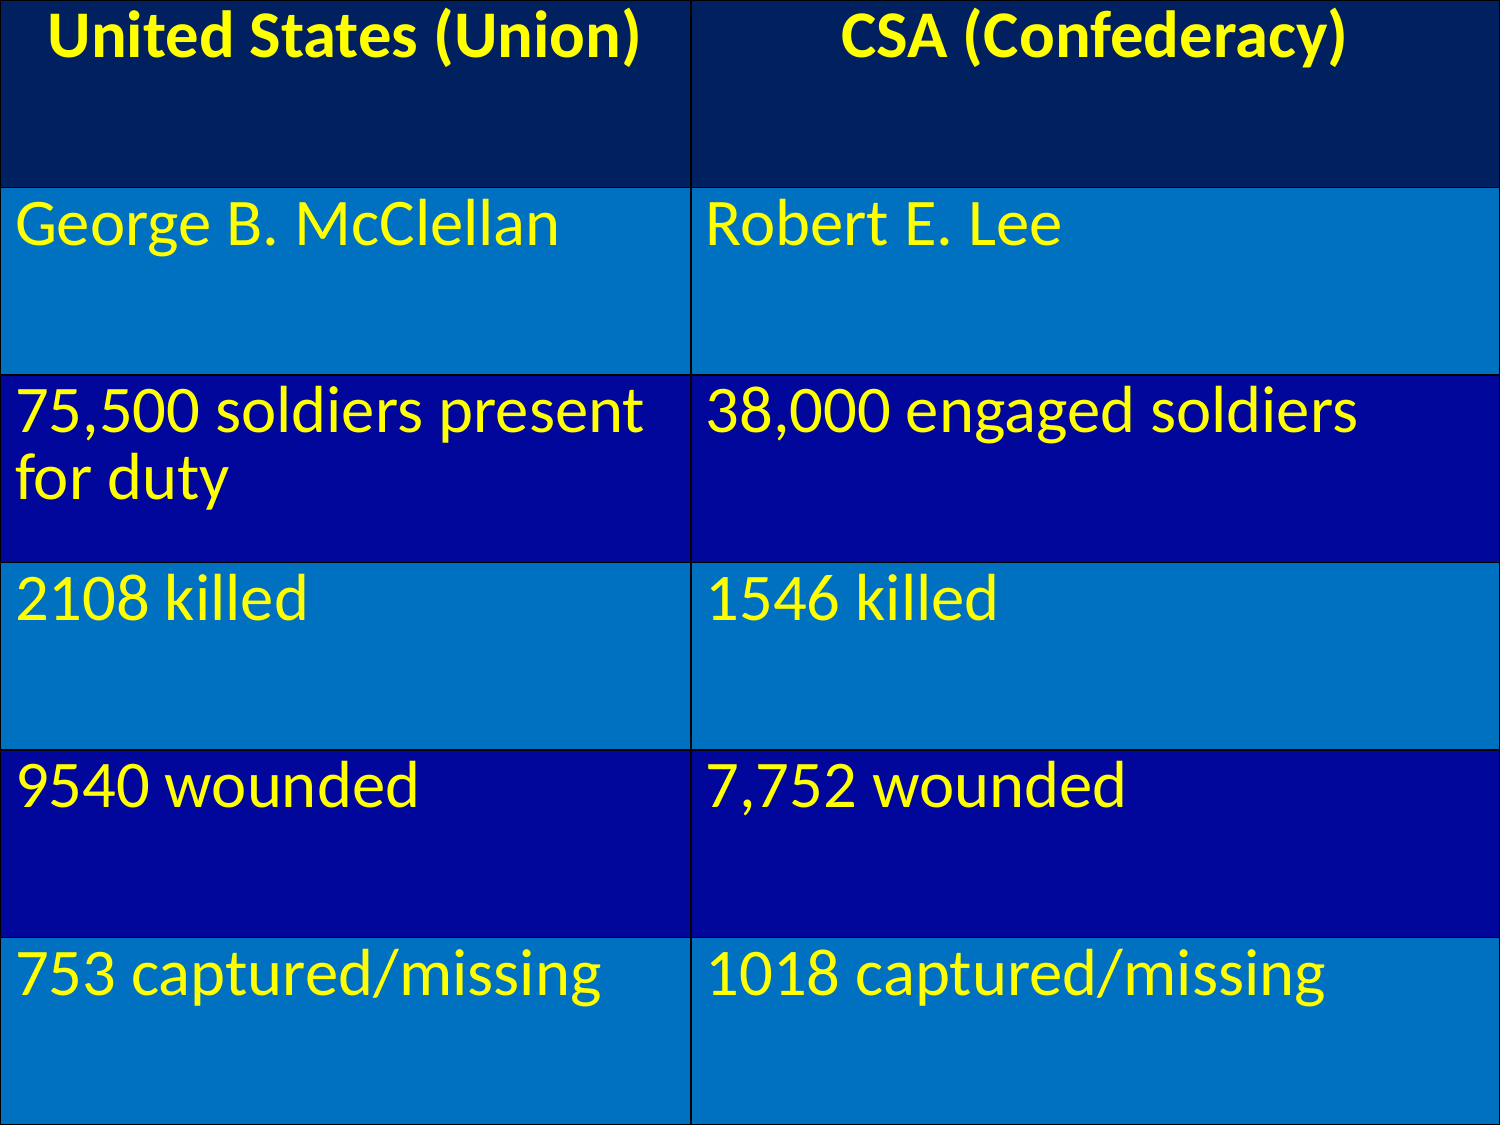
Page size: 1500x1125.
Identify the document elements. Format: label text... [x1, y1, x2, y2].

table_cell 38,000 engaged soldiers [692, 376, 1499, 562]
table_header United States (Union) [1, 1, 690, 187]
table_cell 2108 killed [1, 563, 690, 749]
table_cell 75,500 soldiers present for duty [1, 376, 690, 562]
table_cell 7,752 wounded [692, 751, 1499, 937]
table_cell George B. McClellan [1, 188, 690, 374]
table_cell 9540 wounded [1, 751, 690, 937]
table_cell 753 captured/missing [1, 938, 690, 1124]
table_cell 1018 captured/missing [692, 938, 1499, 1124]
table_cell Robert E. Lee [692, 188, 1499, 374]
table_header CSA (Confederacy) [692, 1, 1499, 187]
table_cell 1546 killed [692, 563, 1499, 749]
